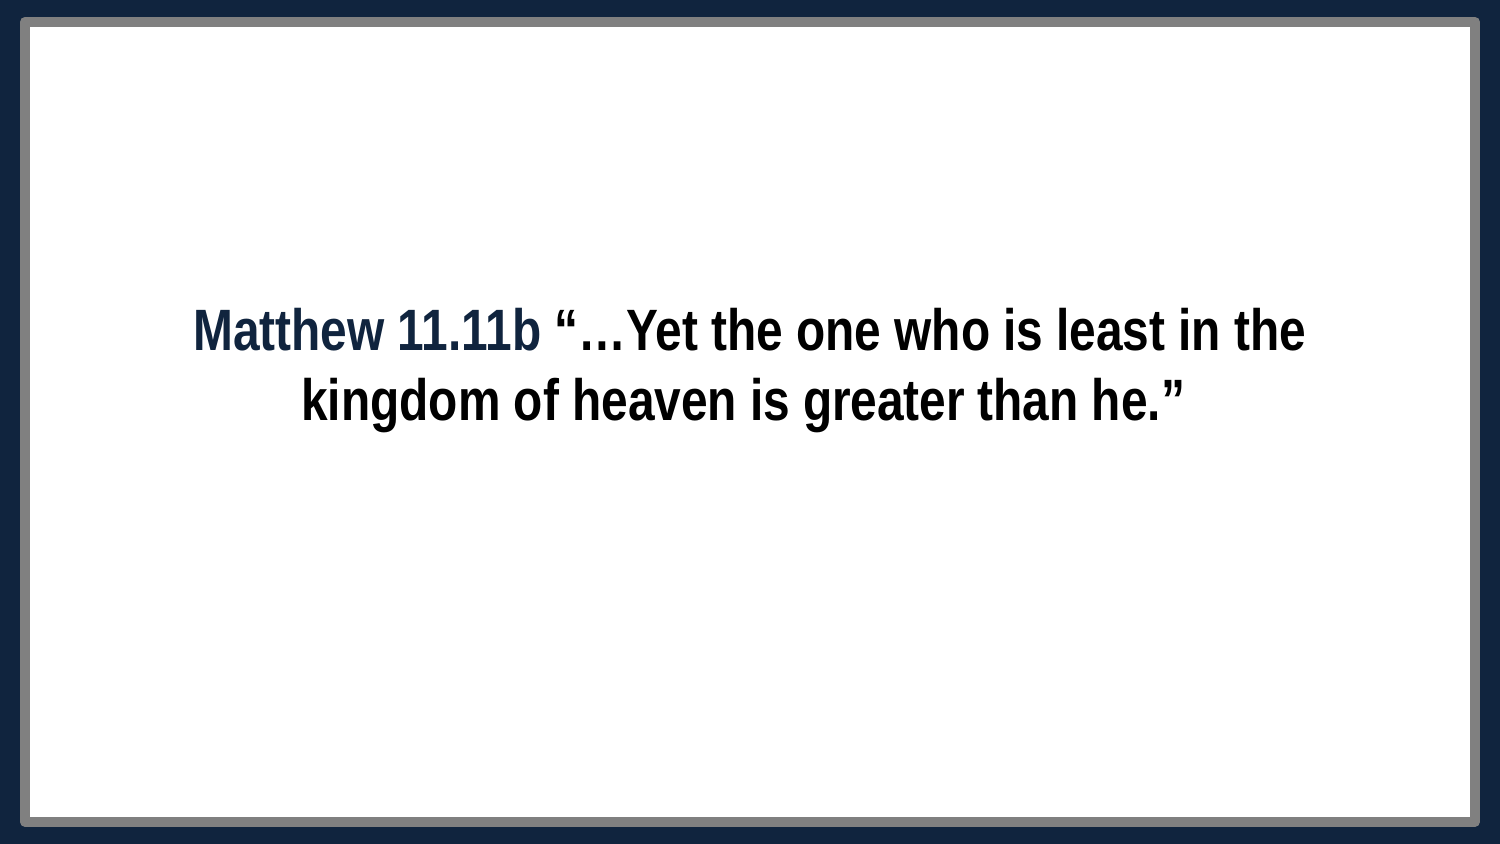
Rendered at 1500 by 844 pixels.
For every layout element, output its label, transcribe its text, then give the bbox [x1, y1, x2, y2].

text_box [23, 20, 1477, 824]
text_box Matthew 11.11b “…Yet the one who is least in the kingdom of heaven is greater than he.” [149, 284, 1350, 439]
